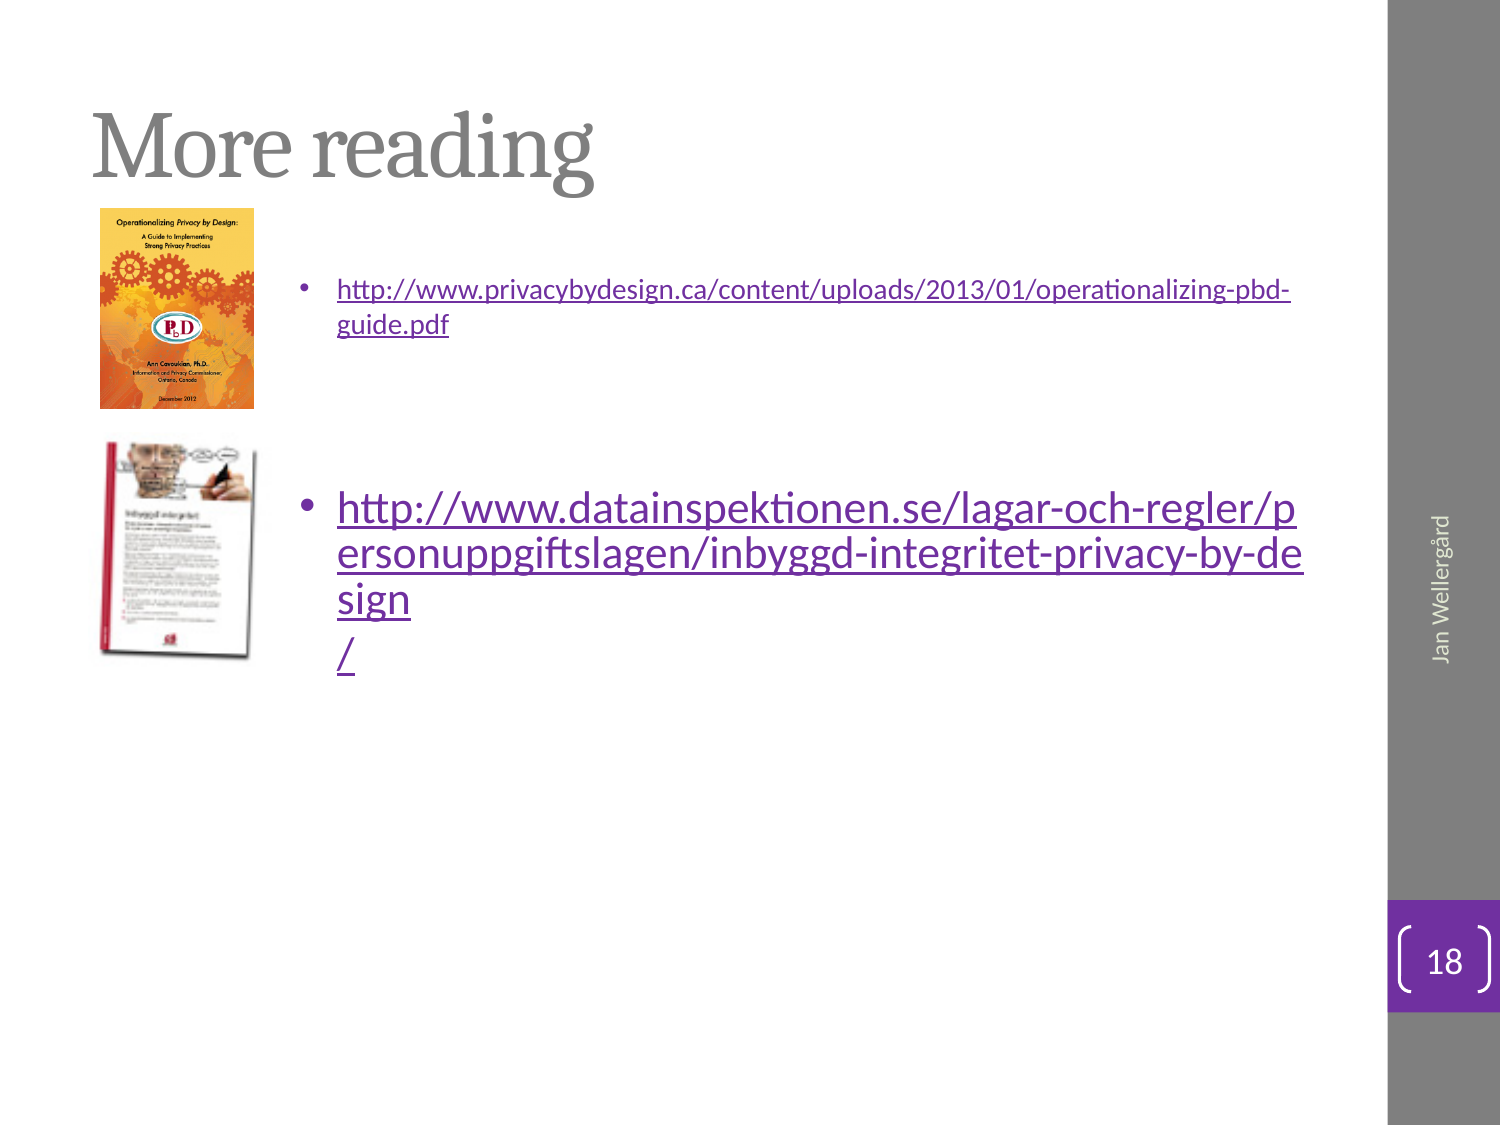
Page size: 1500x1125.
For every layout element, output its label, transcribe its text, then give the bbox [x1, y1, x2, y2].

picture [87, 432, 275, 673]
picture [99, 207, 255, 410]
list http://www.privacybydesign.ca/content/uploads/2013/01/operationalizing-pbd-guide.pdf http://www.datainspektionen.se/lagar-och-regler/personuppgiftslagen/inbyggd-integritet-privacy-by-design/ [265, 262, 1325, 1050]
footer Jan Wellergård [1408, 500, 1469, 889]
title More reading [75, 45, 1325, 233]
slide_number 18 [1397, 925, 1492, 994]
